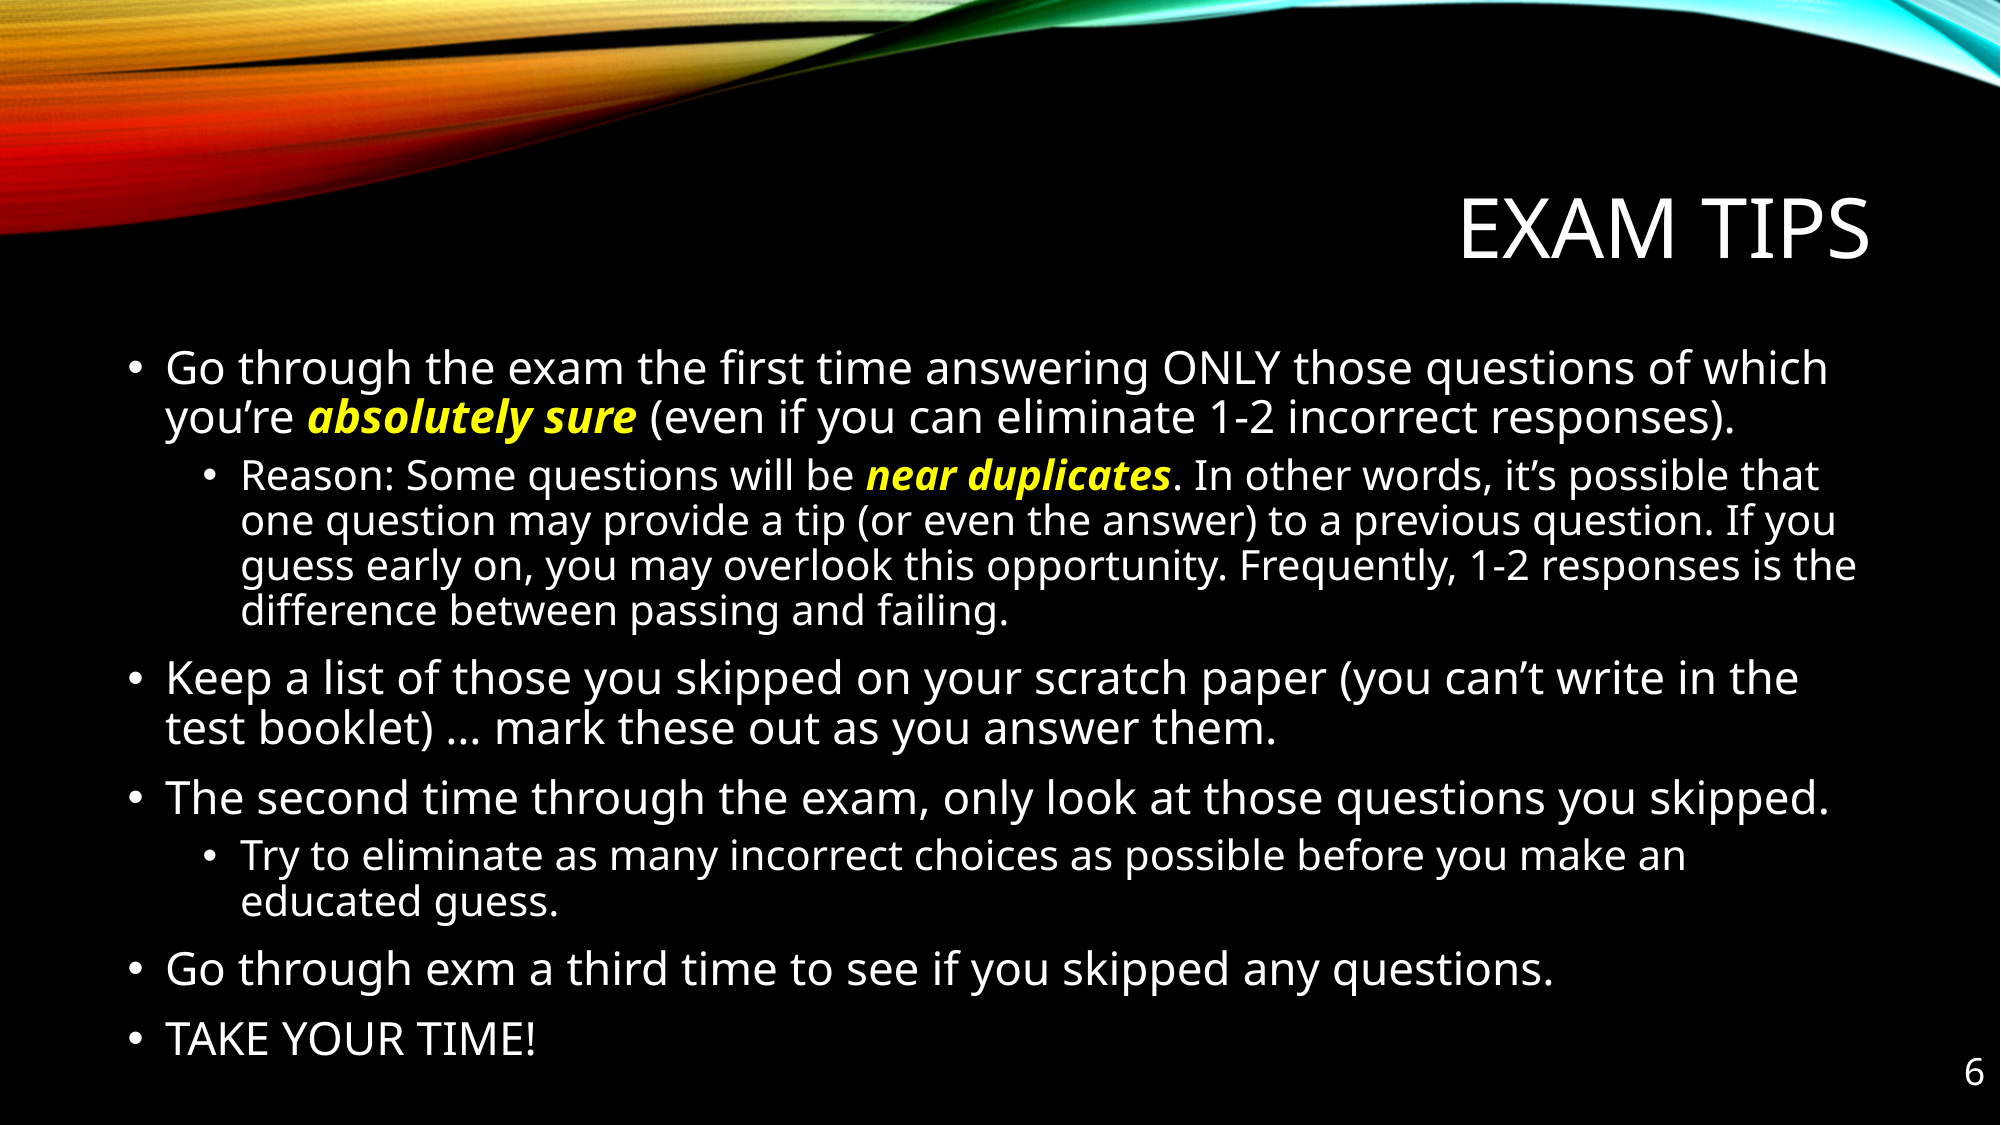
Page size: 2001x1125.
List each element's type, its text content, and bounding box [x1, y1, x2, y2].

text_box 6 [1887, 1040, 2000, 1107]
picture [0, 0, 2000, 237]
list Go through the exam the first time answering ONLY those questions of which you’re absolutely sure (even if you can eliminate 1-2 incorrect responses). Reason: Some questions will be near duplicates. In other words, it’s possible that one question may provide a tip (or even the answer) to a previous question. If you guess early on, you may overlook this opportunity. Frequently, 1-2 responses is the difference between passing and failing. Keep a list of those you skipped on your scratch paper (you can’t write in the test booklet) … mark these out as you answer them. The second time through the exam, only look at those questions you skipped. Try to eliminate as many incorrect choices as possible before you make an educated guess. Go through exm a third time to see if you skipped any questions. TAKE YOUR TIME! [112, 337, 1888, 1085]
title EXAM TIPS [474, 125, 1888, 337]
